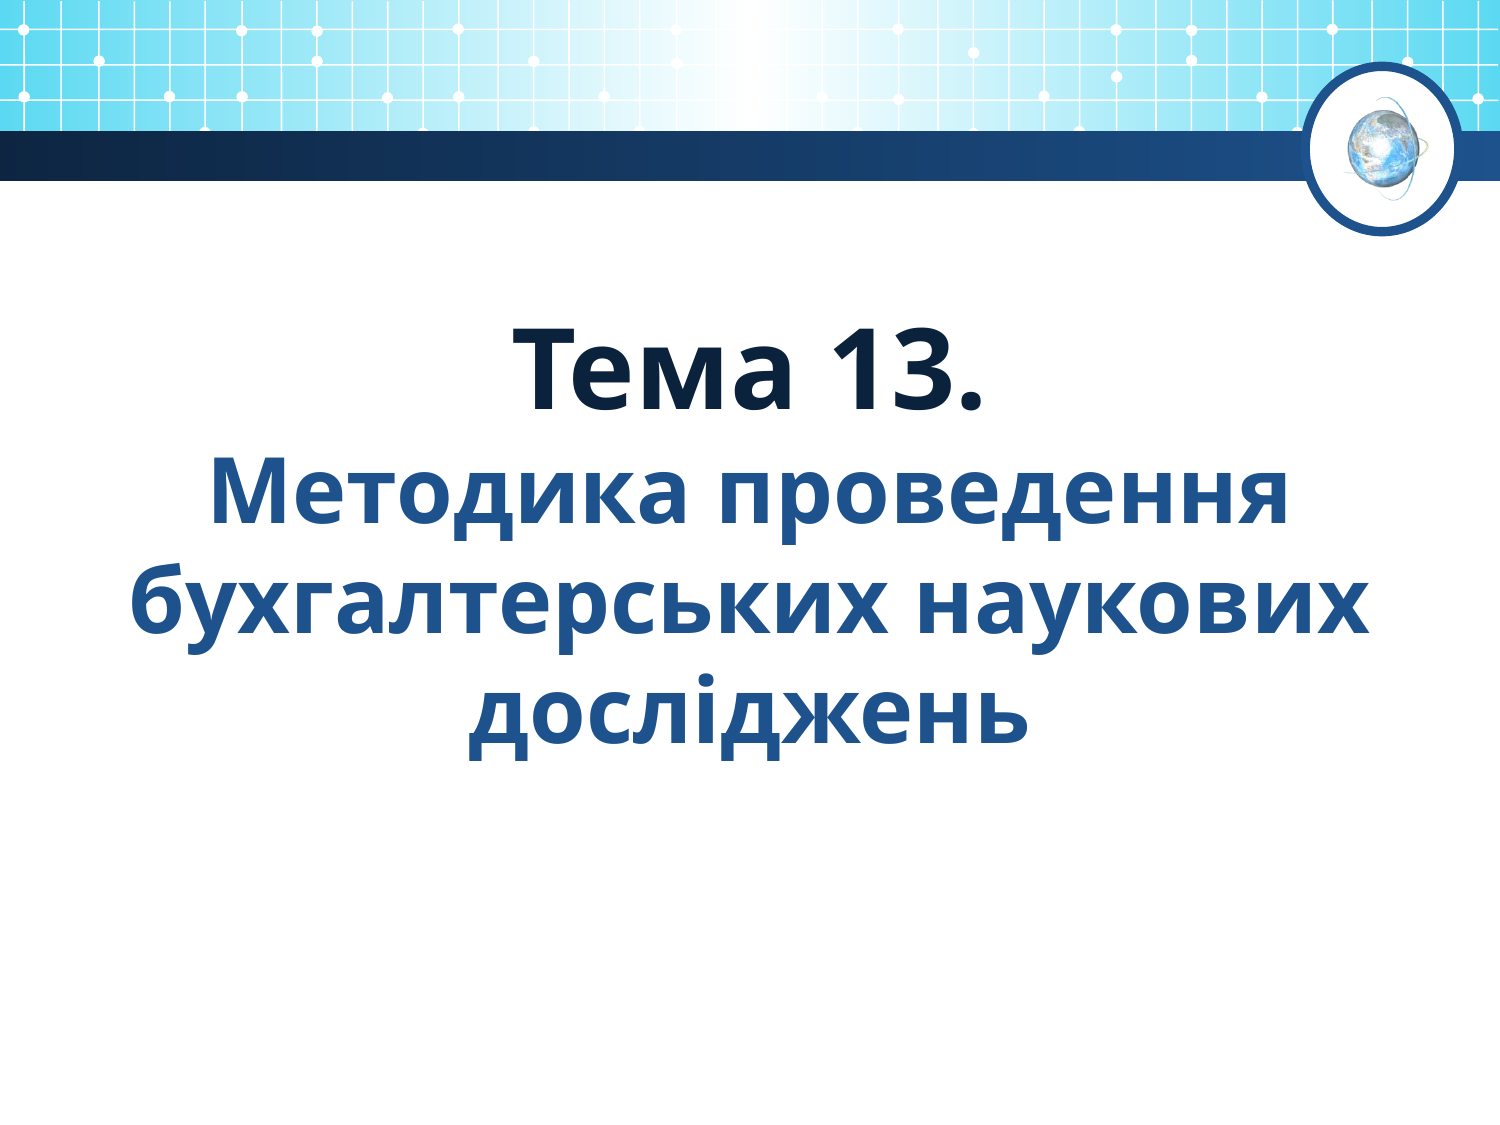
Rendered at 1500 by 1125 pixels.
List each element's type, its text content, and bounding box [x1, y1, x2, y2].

picture [1314, 72, 1450, 125]
title Тема 13. Методика проведення бухгалтерських наукових досліджень [0, 125, 1500, 934]
